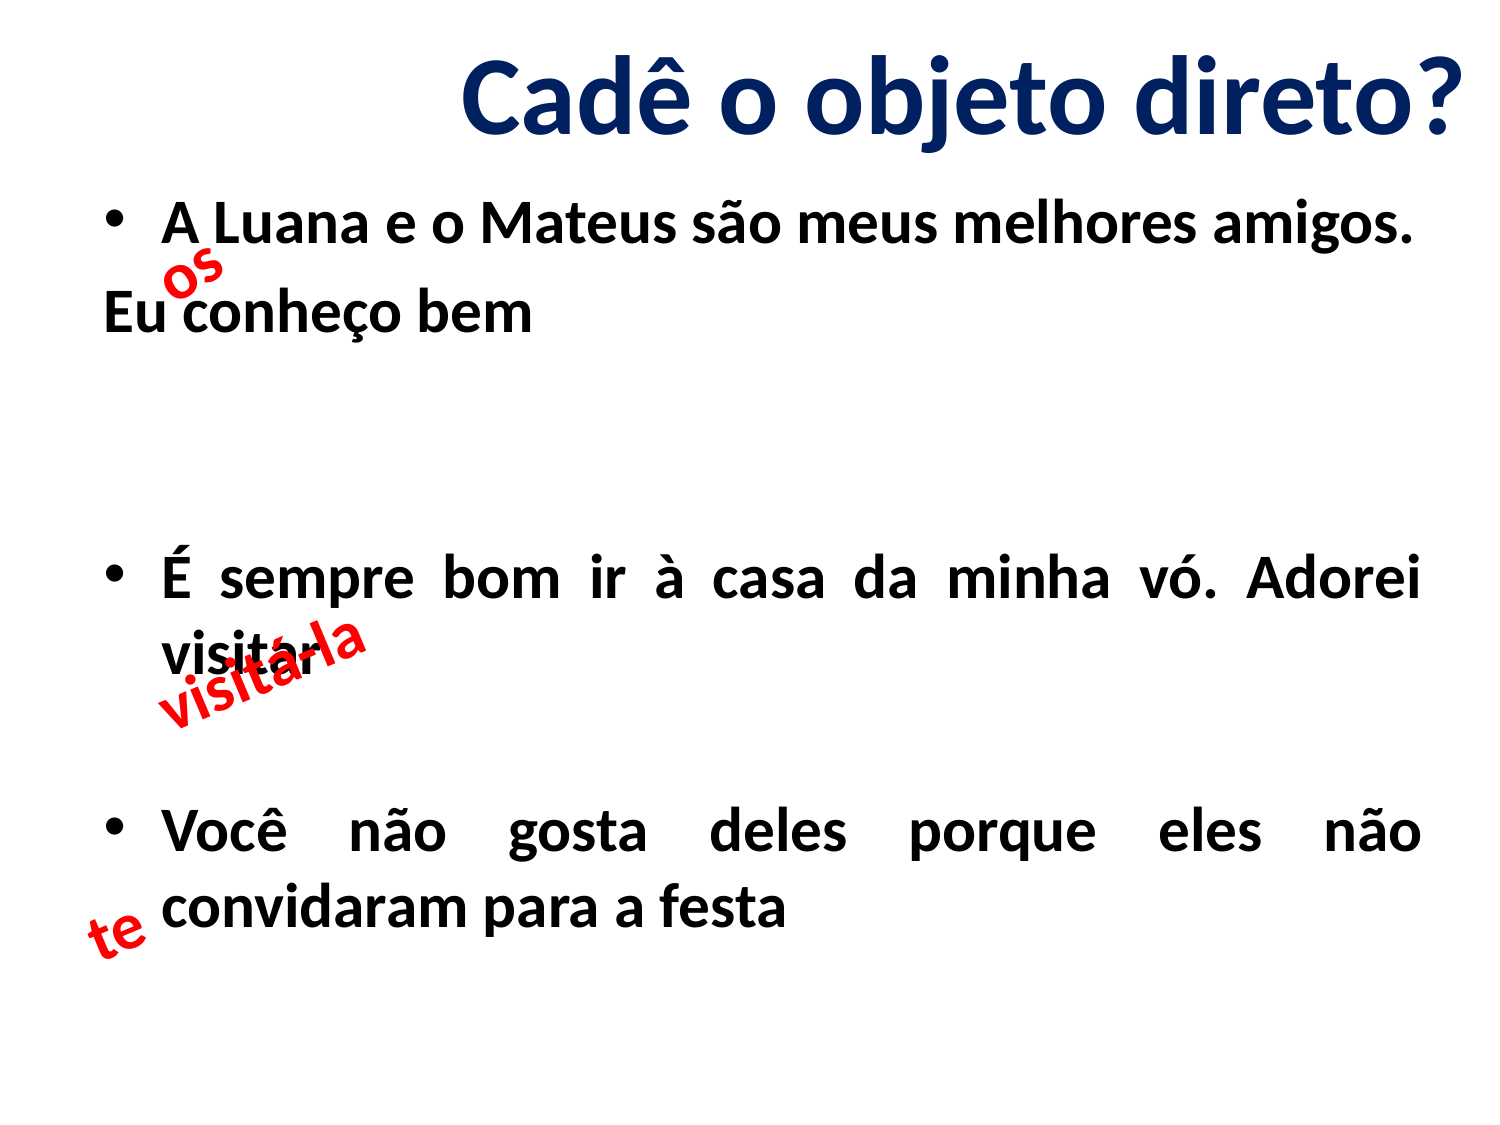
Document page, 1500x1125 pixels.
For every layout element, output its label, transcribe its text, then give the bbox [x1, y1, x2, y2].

text_box Cadê o objeto direto? [395, 19, 1483, 161]
text_box te [41, 869, 189, 986]
list A Luana e o Mateus são meus melhores amigos. Eu conheço bem É sempre bom ir à casa da minha vó. Adorei visitar Você não gosta deles porque eles não convidaram para a festa [88, 172, 1439, 988]
text_box visitá-la [76, 562, 444, 771]
text_box os [123, 208, 251, 325]
